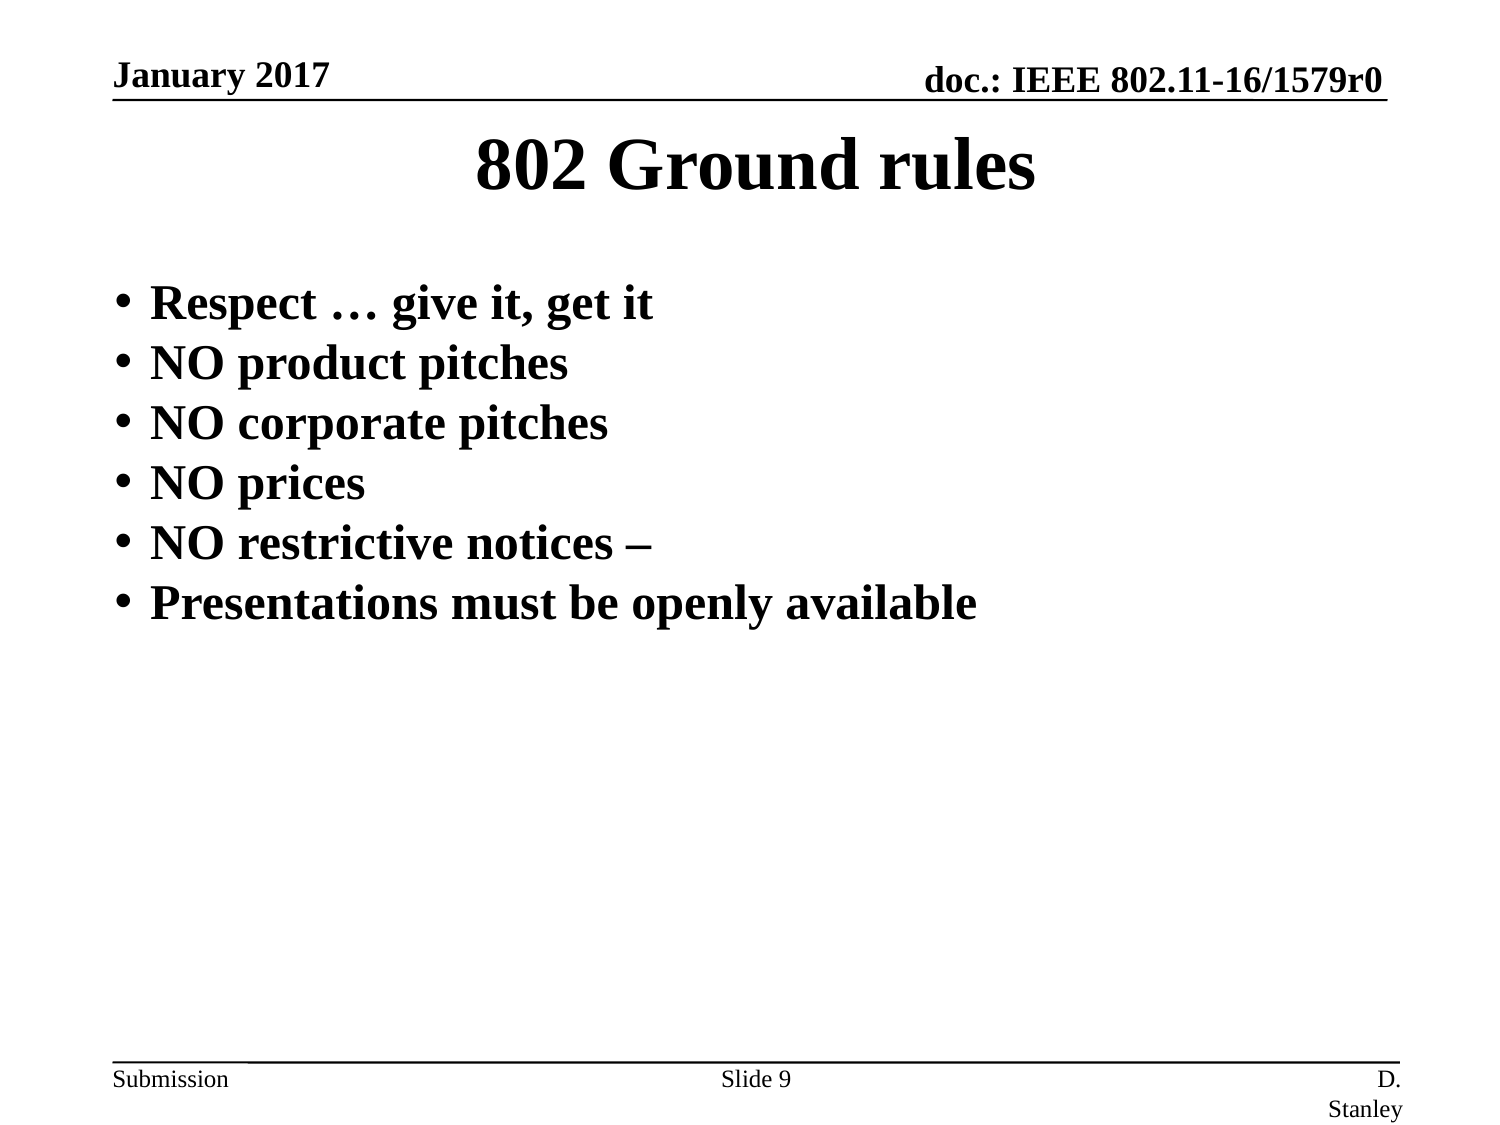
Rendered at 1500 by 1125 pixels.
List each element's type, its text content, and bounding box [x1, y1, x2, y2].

slide_number Slide 9 [712, 1061, 800, 1093]
text_box 802 Ground rules [124, 99, 1388, 220]
text_box Respect … give it, get it NO product pitches NO corporate pitches NO prices NO restrictive notices – Presentations must be openly available [99, 262, 1450, 1005]
footer D. Stanley, HP Enterprise [1324, 1061, 1402, 1093]
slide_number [112, 49, 401, 96]
